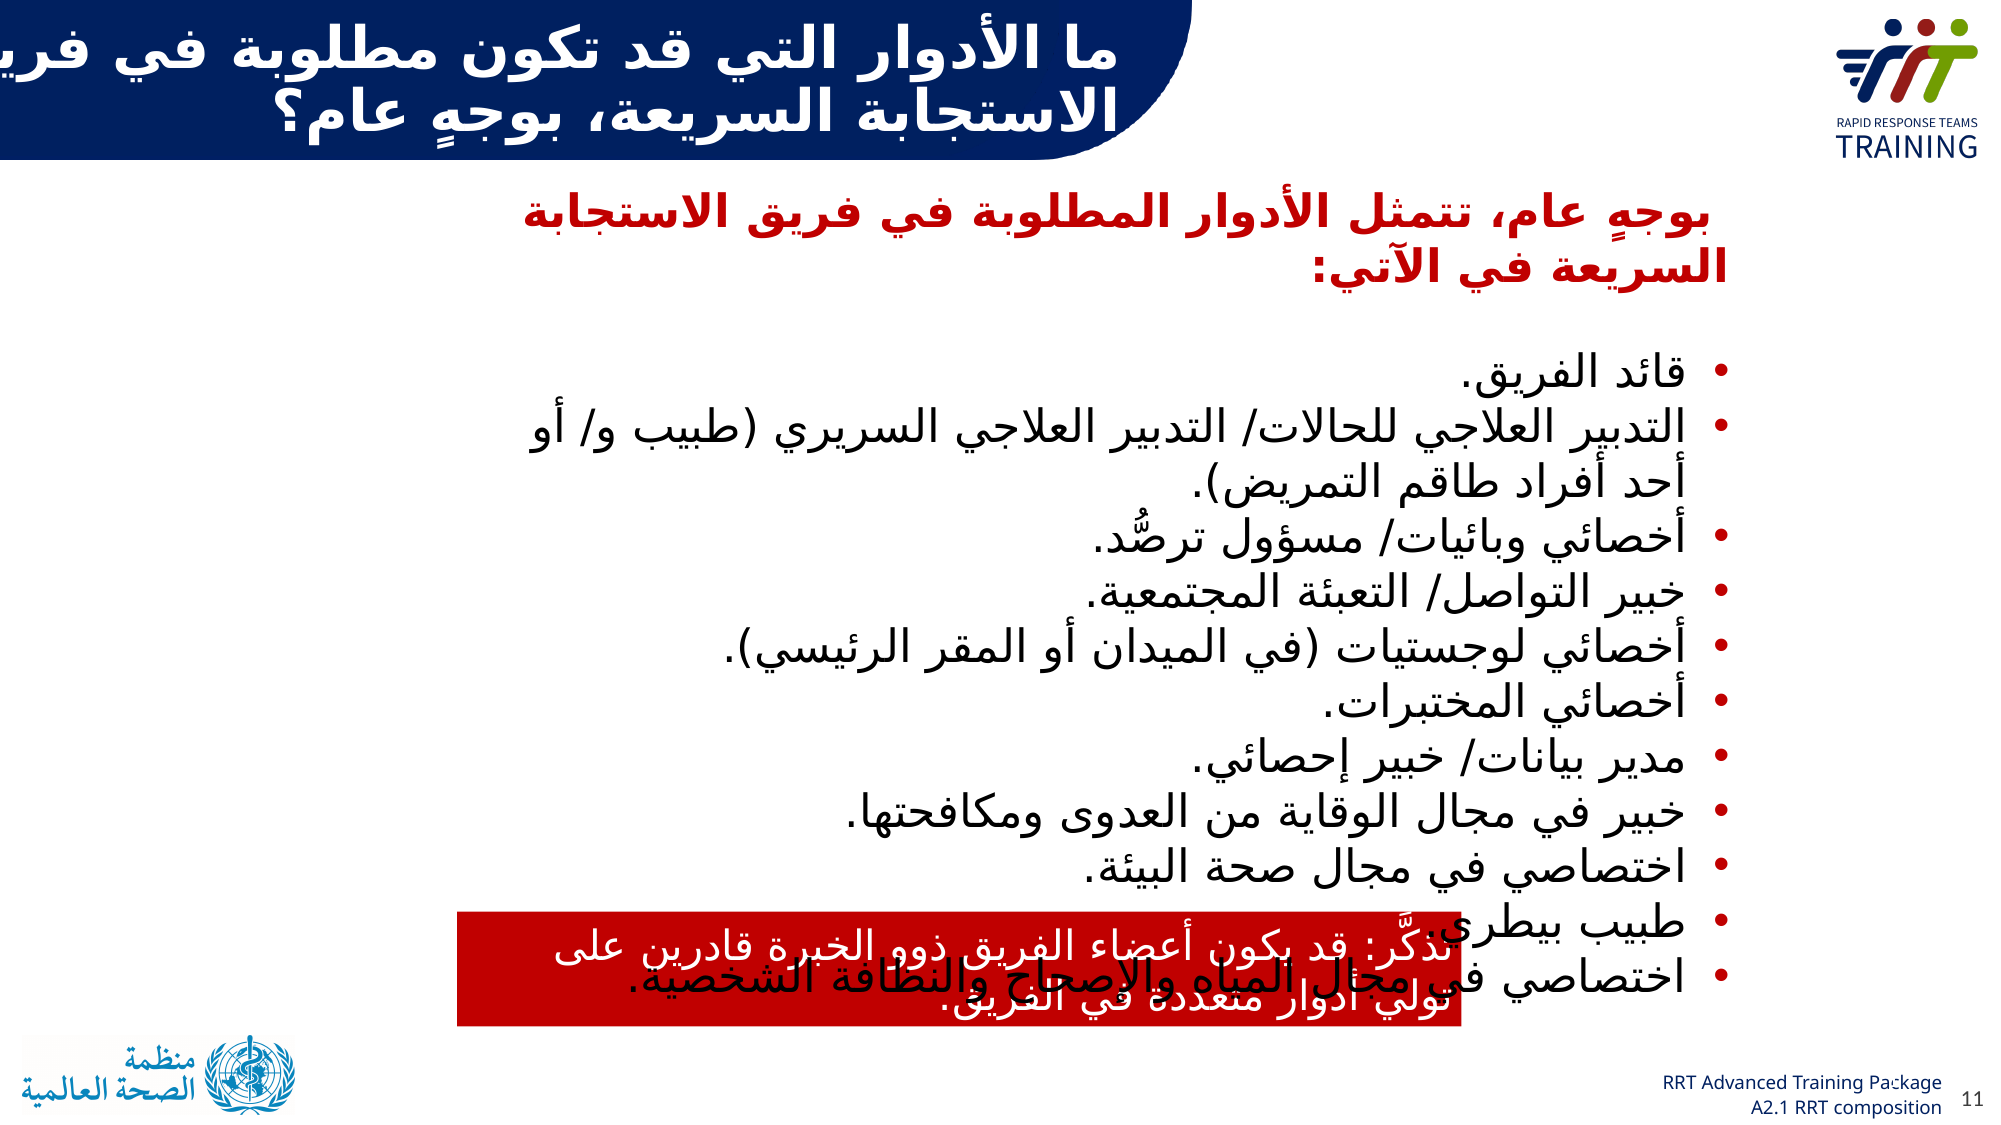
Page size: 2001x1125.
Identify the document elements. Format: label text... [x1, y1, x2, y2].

picture [1129, 0, 1192, 160]
slide_number 11 [1882, 1037, 1922, 1082]
picture [1835, 19, 1978, 167]
text_box تذكَّر: قد يكون أعضاء الفريق ذوو الخبرة قادرين على تولي أدوار متعددة في الفريق. [457, 1010, 1462, 1027]
picture [0, 0, 1060, 156]
title ما الأدوار التي قد تكون مطلوبة في فريق الاستجابة السريعة، بوجهٍ عام؟ [0, 0, 1129, 175]
picture [22, 1035, 295, 1115]
picture [252, 1050, 258, 1059]
text_box بوجهٍ عام، تتمثل الأدوار المطلوبة في فريق الاستجابة السريعة في الآتي: قائد الفريق. التدبير العلاجي للحالات/ التدبير العلاجي السريري (طبيب و/ أو أحد أفراد طاقم التمريض). أخصائي وبائيات/ مسؤول ترصُّد. خبير التواصل/ التعبئة المجتمعية. أخصائي لوجستيات (في الميدان أو المقر الرئيسي). أخصائي المختبرات. مدير بيانات/ خبير إحصائي. خبير في مجال الوقاية من العدوى ومكافحتها. اختصاصي في مجال صحة البيئة. طبيب بيطري. اختصاصي في مجال المياه والإصحاح والنظافة الشخصية. [457, 174, 1737, 1010]
